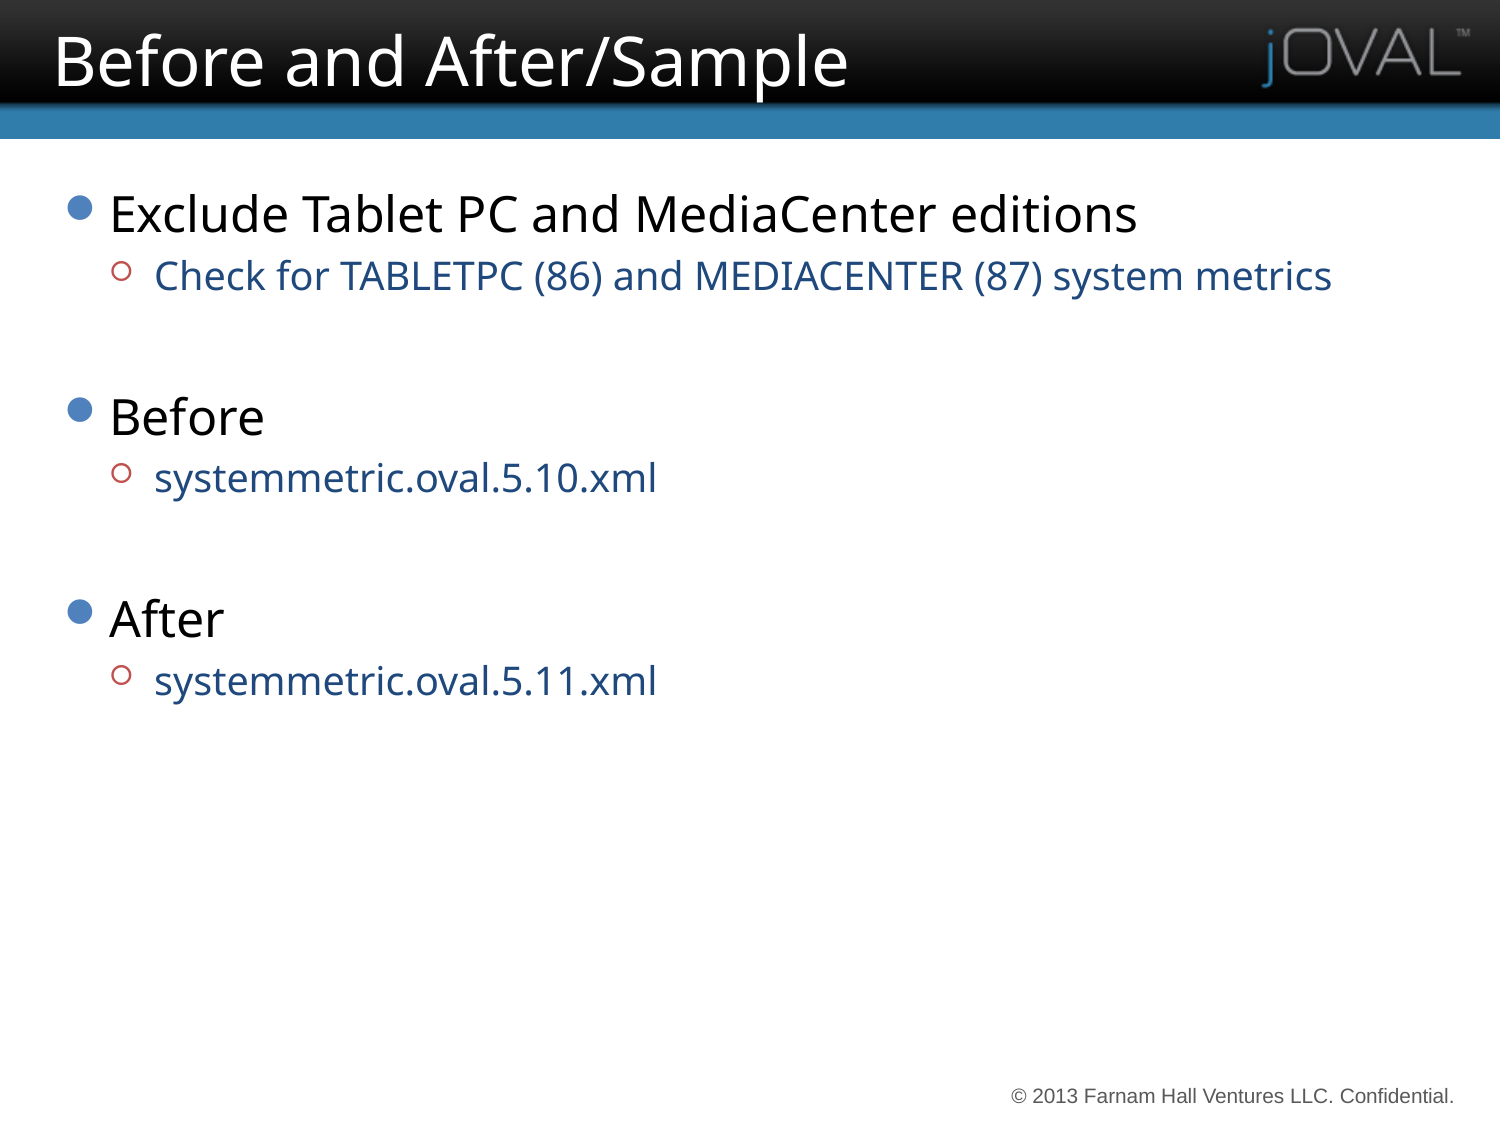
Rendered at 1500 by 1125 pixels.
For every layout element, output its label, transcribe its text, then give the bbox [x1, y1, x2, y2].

footer © 2013 Farnam Hall Ventures LLC. Confidential. [75, 1074, 1475, 1113]
picture [0, 0, 1500, 139]
list Exclude Tablet PC and MediaCenter editions Check for TABLETPC (86) and MEDIACENTER (87) system metrics Before systemmetric.oval.5.10.xml After systemmetric.oval.5.11.xml [49, 175, 1445, 1026]
